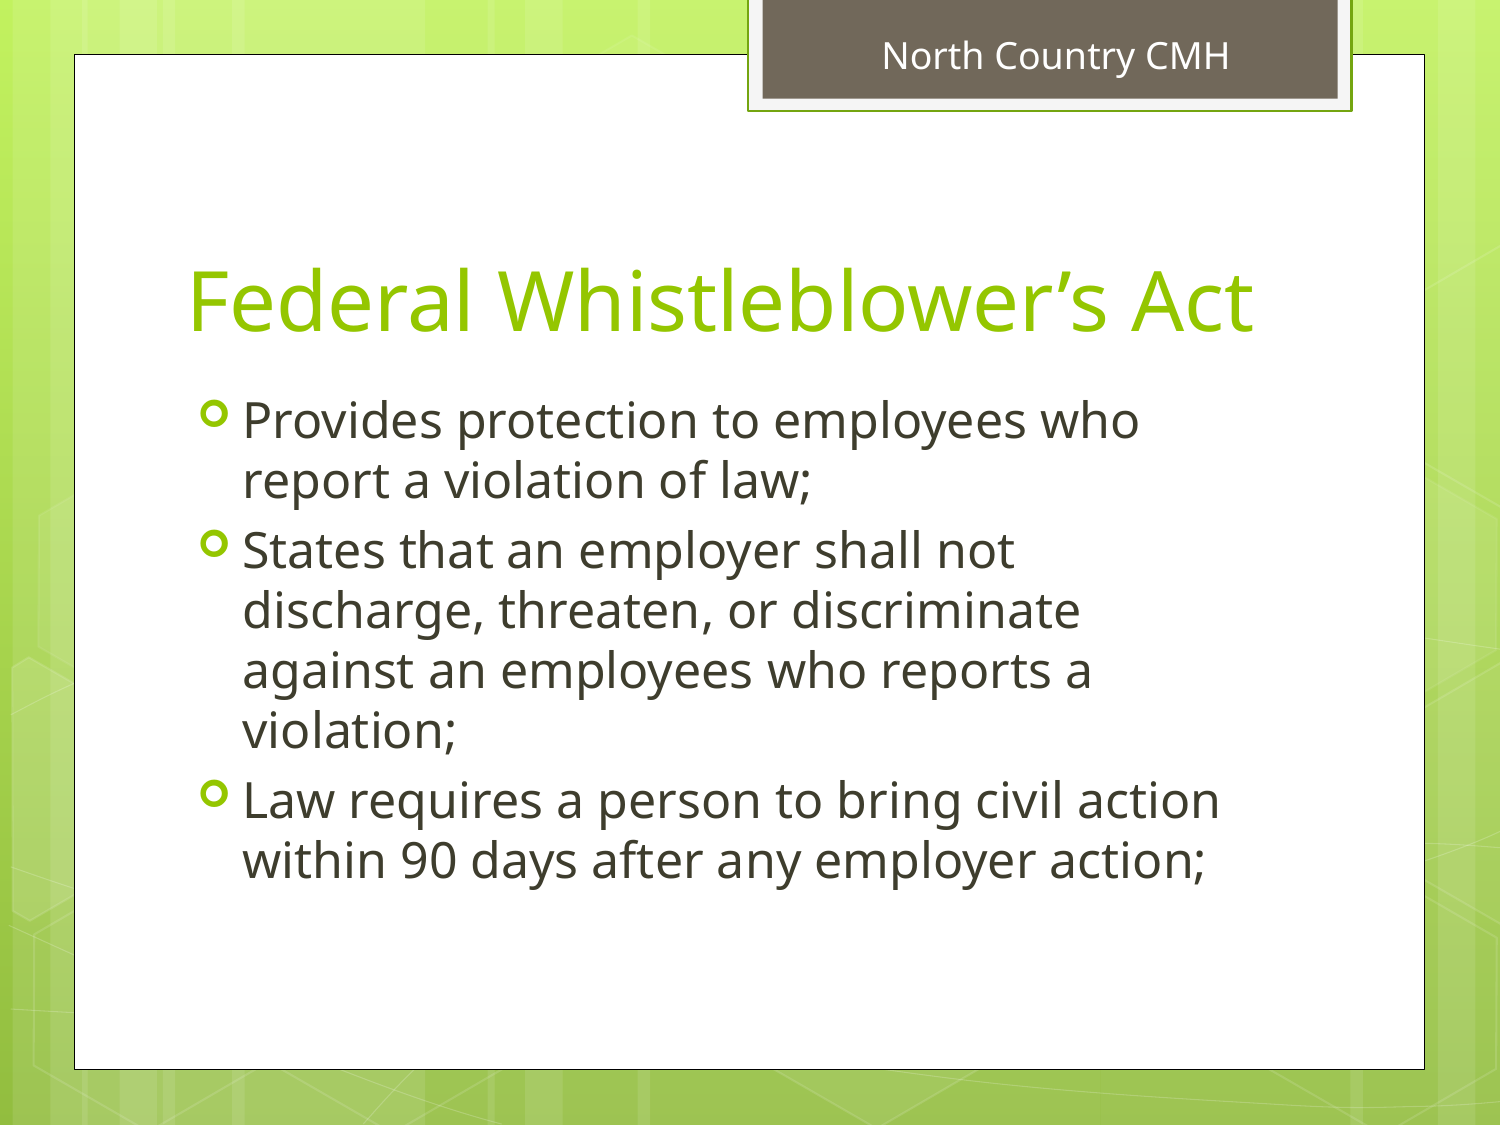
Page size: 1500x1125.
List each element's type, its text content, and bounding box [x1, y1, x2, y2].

list Provides protection to employees who report a violation of law; States that an employer shall not discharge, threaten, or discriminate against an employees who reports a violation; Law requires a person to bring civil action within 90 days after any employer action; [171, 381, 1283, 957]
title Federal Whistleblower’s Act [171, 168, 1324, 357]
